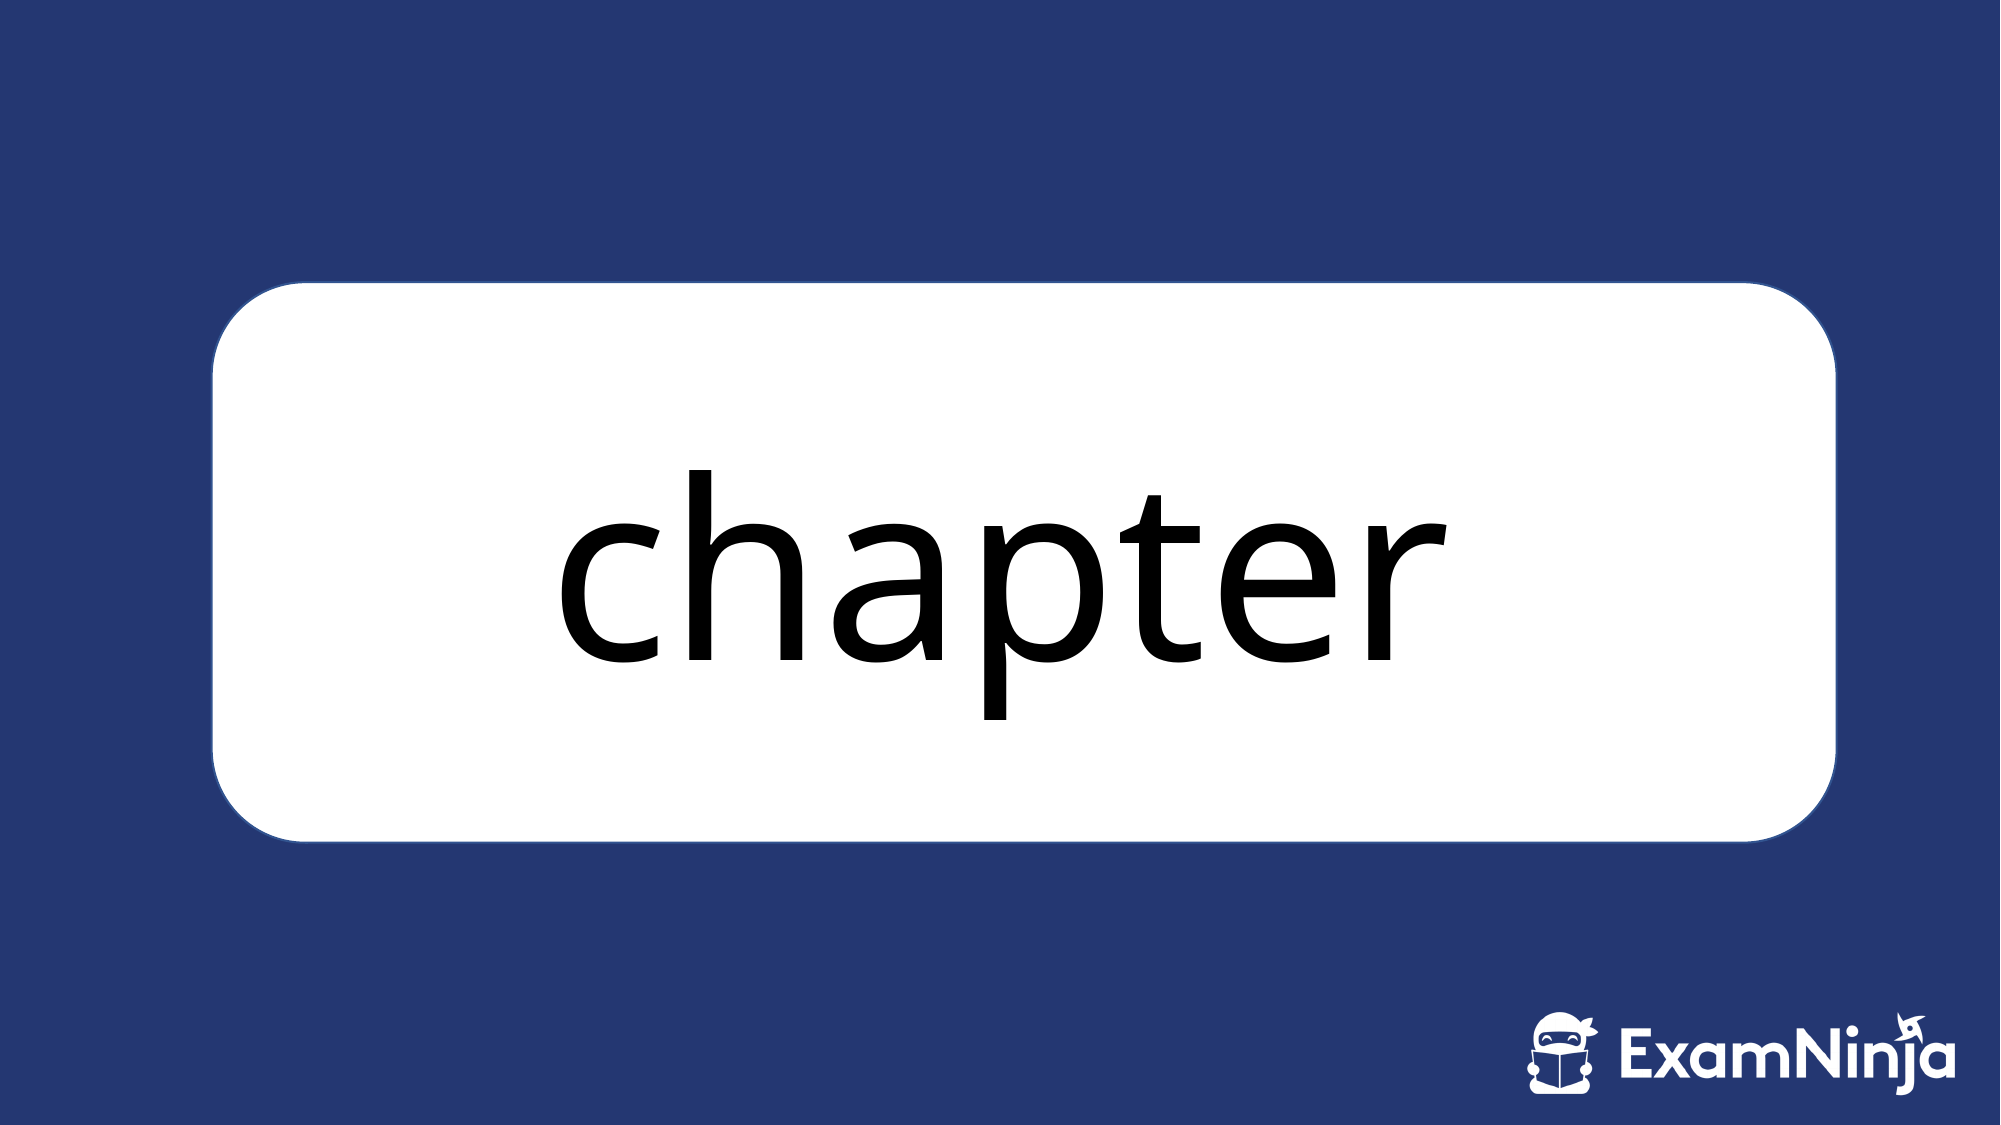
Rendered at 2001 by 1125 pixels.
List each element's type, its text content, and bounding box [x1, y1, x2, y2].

text_box chapter [143, 403, 1857, 719]
picture [1501, 1003, 1979, 1102]
text_box [210, 281, 1838, 403]
text_box [210, 719, 1838, 844]
